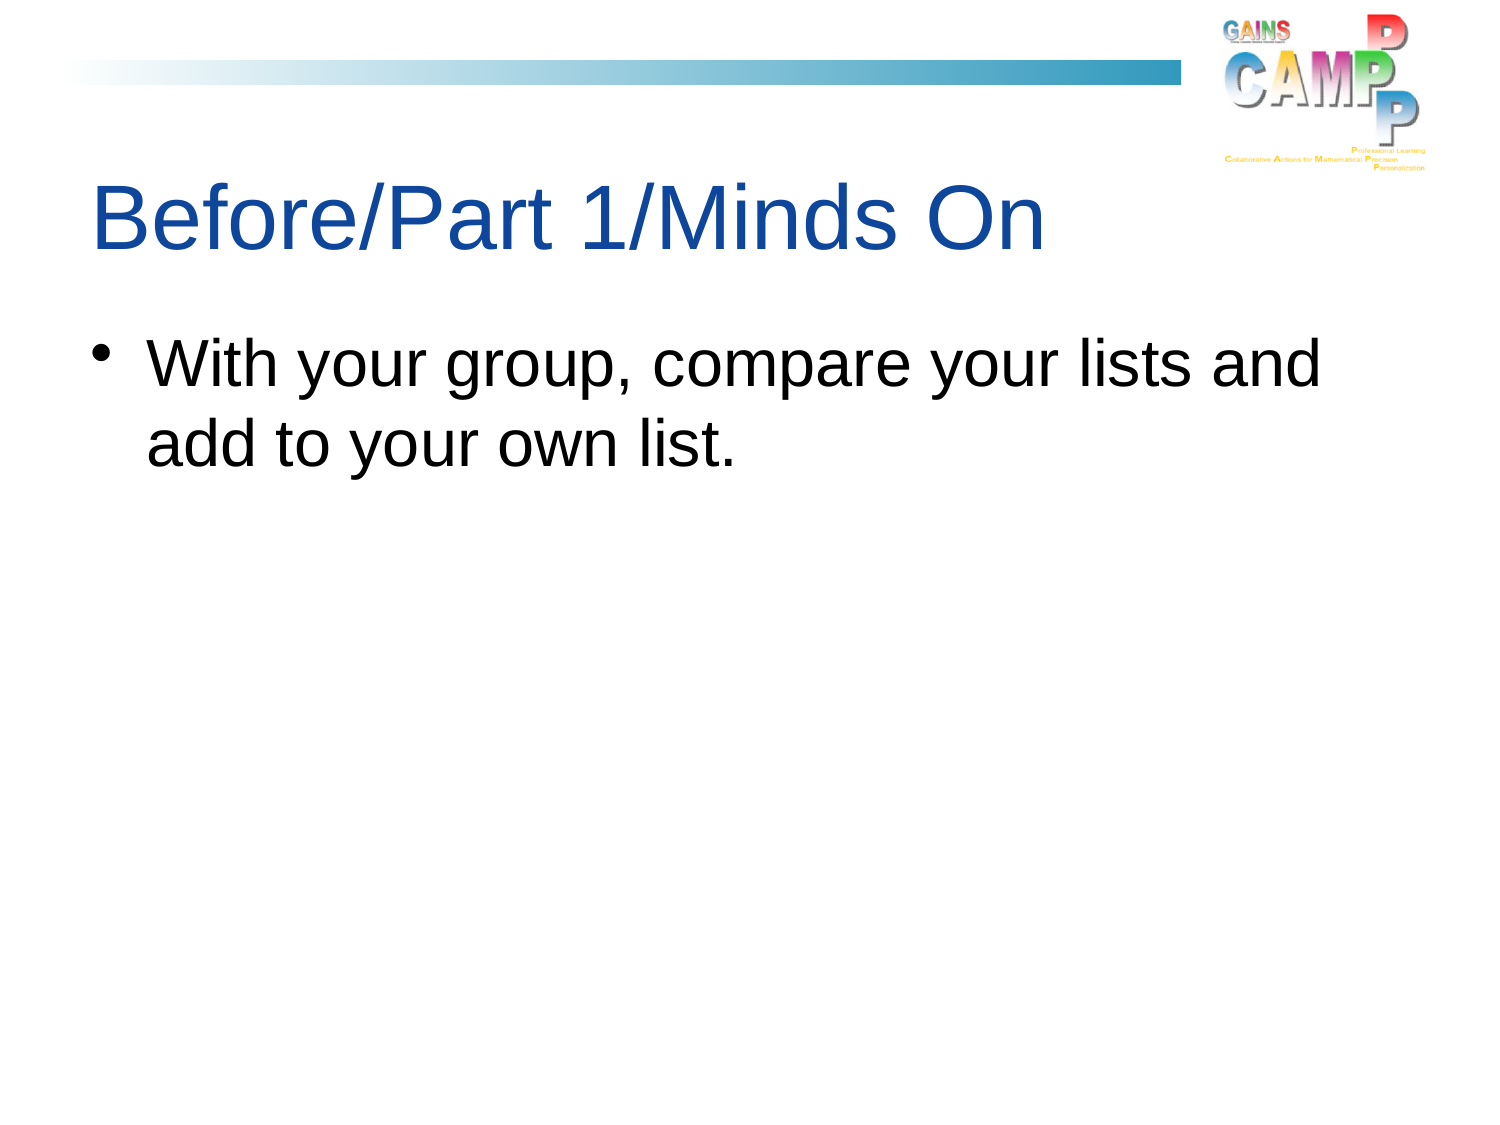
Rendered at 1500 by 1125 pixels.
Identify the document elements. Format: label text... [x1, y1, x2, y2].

title Before/Part 1/Minds On [74, 124, 1426, 301]
list With your group, compare your lists and add to your own list. [74, 312, 1426, 1088]
picture [1204, 0, 1442, 190]
